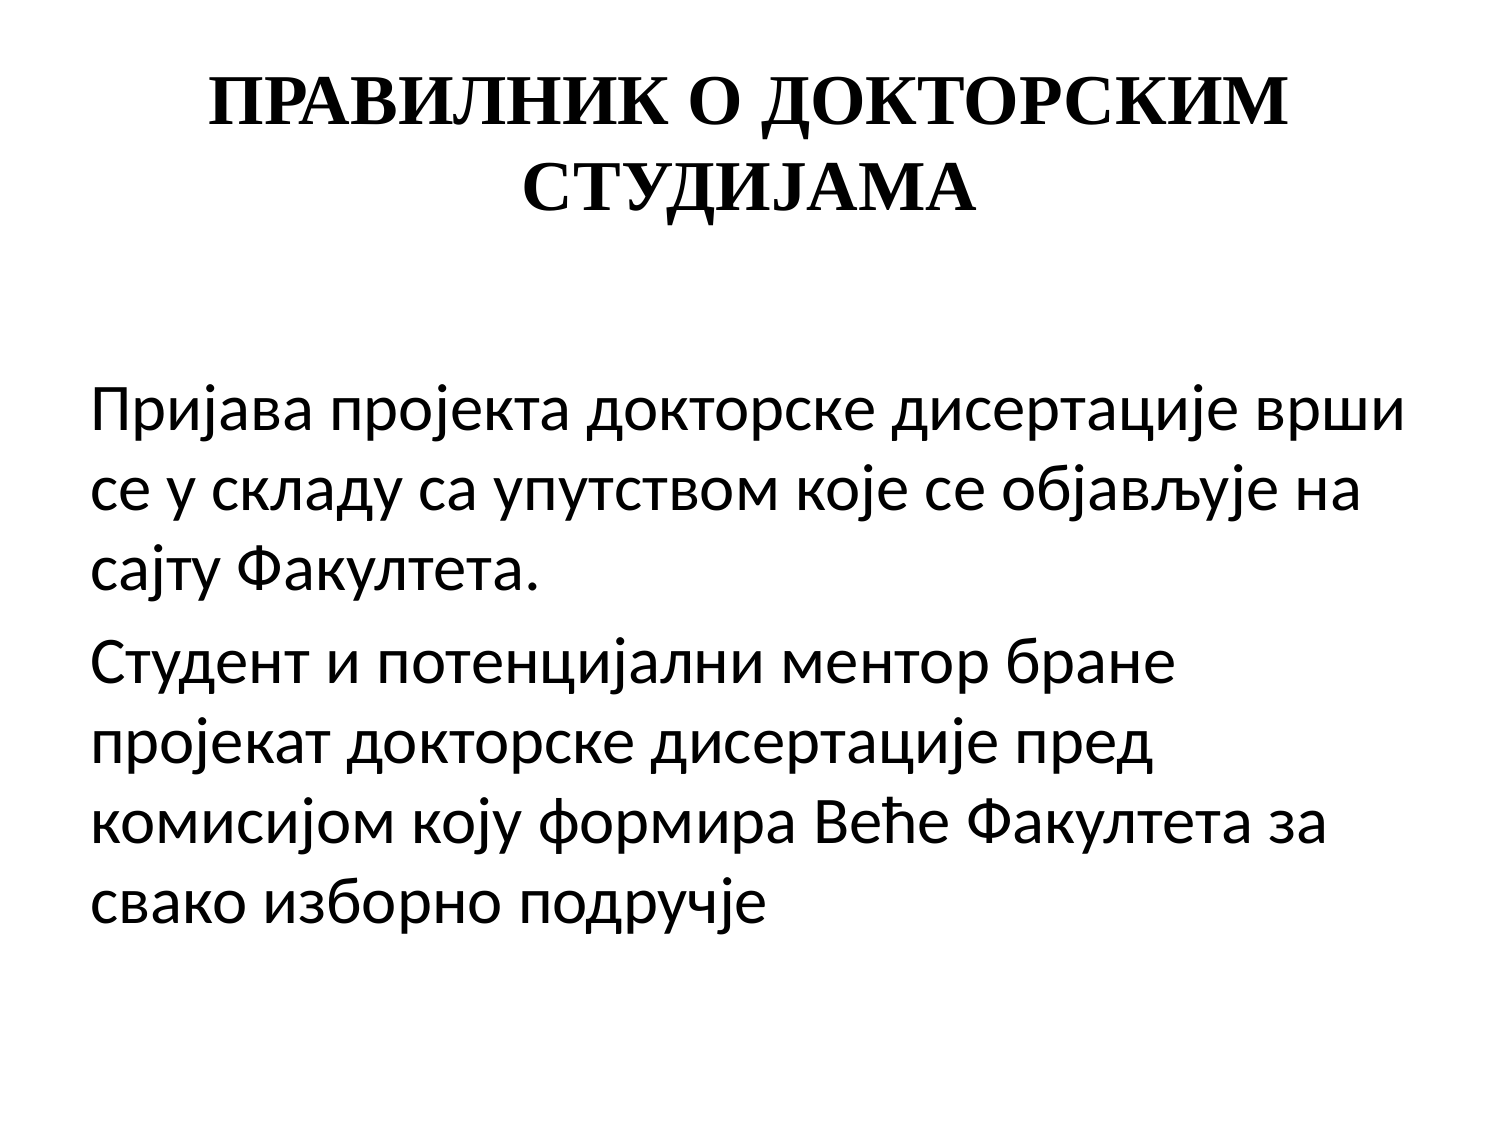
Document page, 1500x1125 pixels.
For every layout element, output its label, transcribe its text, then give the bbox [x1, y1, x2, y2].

list Пријава пројекта докторске дисертације врши се у складу са упутством које се објављује на сајту Факултета. Студент и потенцијални ментор бране пројекат докторске дисертације пред комисијом коју формира Веће Факултета за свако изборно подручје [75, 262, 1425, 1005]
title ПРАВИЛНИК О ДОКТОРСКИМ СТУДИЈАМА [75, 45, 1425, 233]
